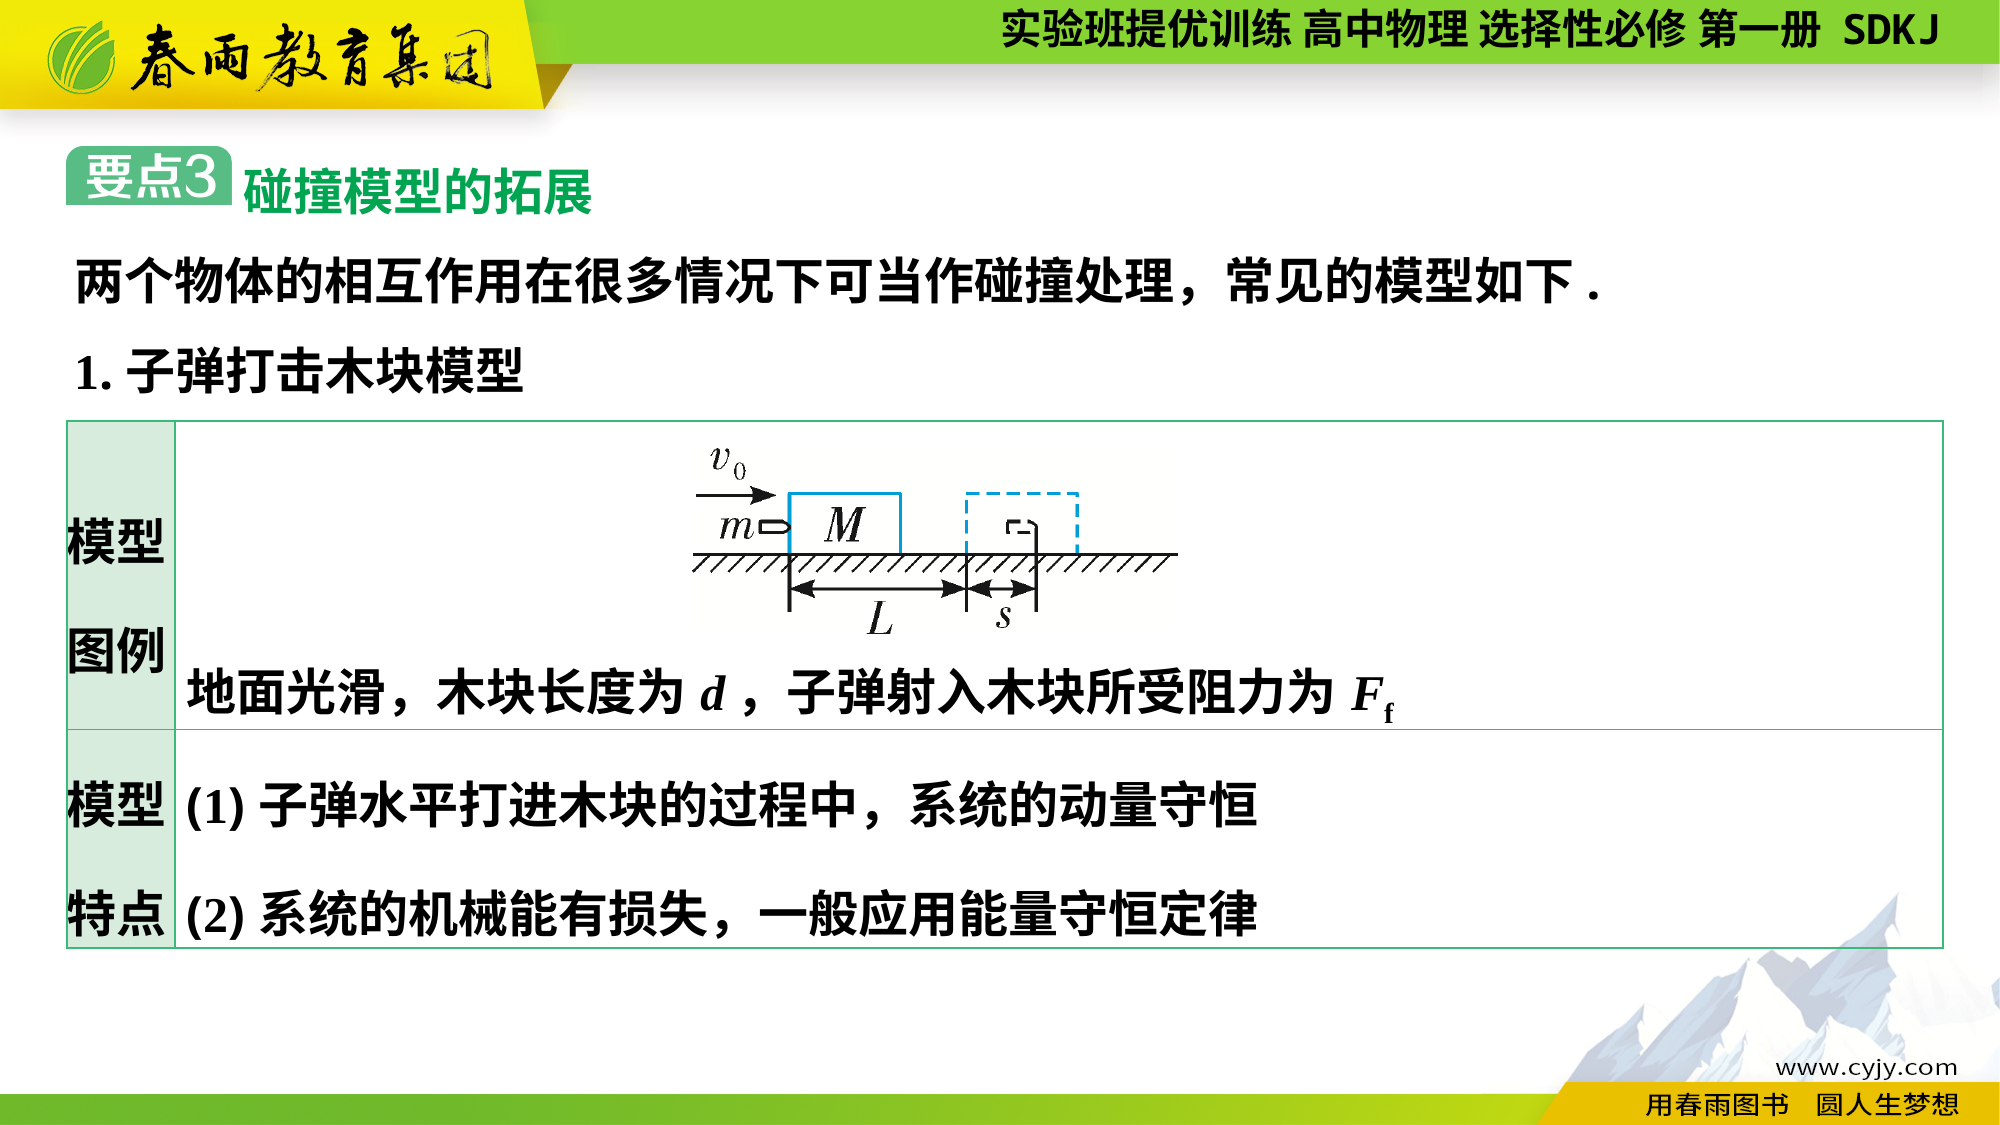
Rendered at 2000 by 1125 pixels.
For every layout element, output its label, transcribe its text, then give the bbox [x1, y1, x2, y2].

table_cell (1)子弹水平打进木块的过程中，系统的动量守恒 (2)系统的机械能有损失，一般应用能量守恒定律 [176, 730, 1942, 947]
table_header 地面光滑，木块长度为d，子弹射入木块所受阻力为Ff [176, 422, 1942, 729]
list 碰撞模型的拓展 两个物体的相互作用在很多情况下可当作碰撞处理，常见的模型如下. 1.子弹打击木块模型 [59, 122, 1944, 411]
table_header 模型 图例 [68, 422, 174, 729]
table_cell 模型 特点 [68, 730, 174, 947]
picture [0, 0, 2000, 1125]
